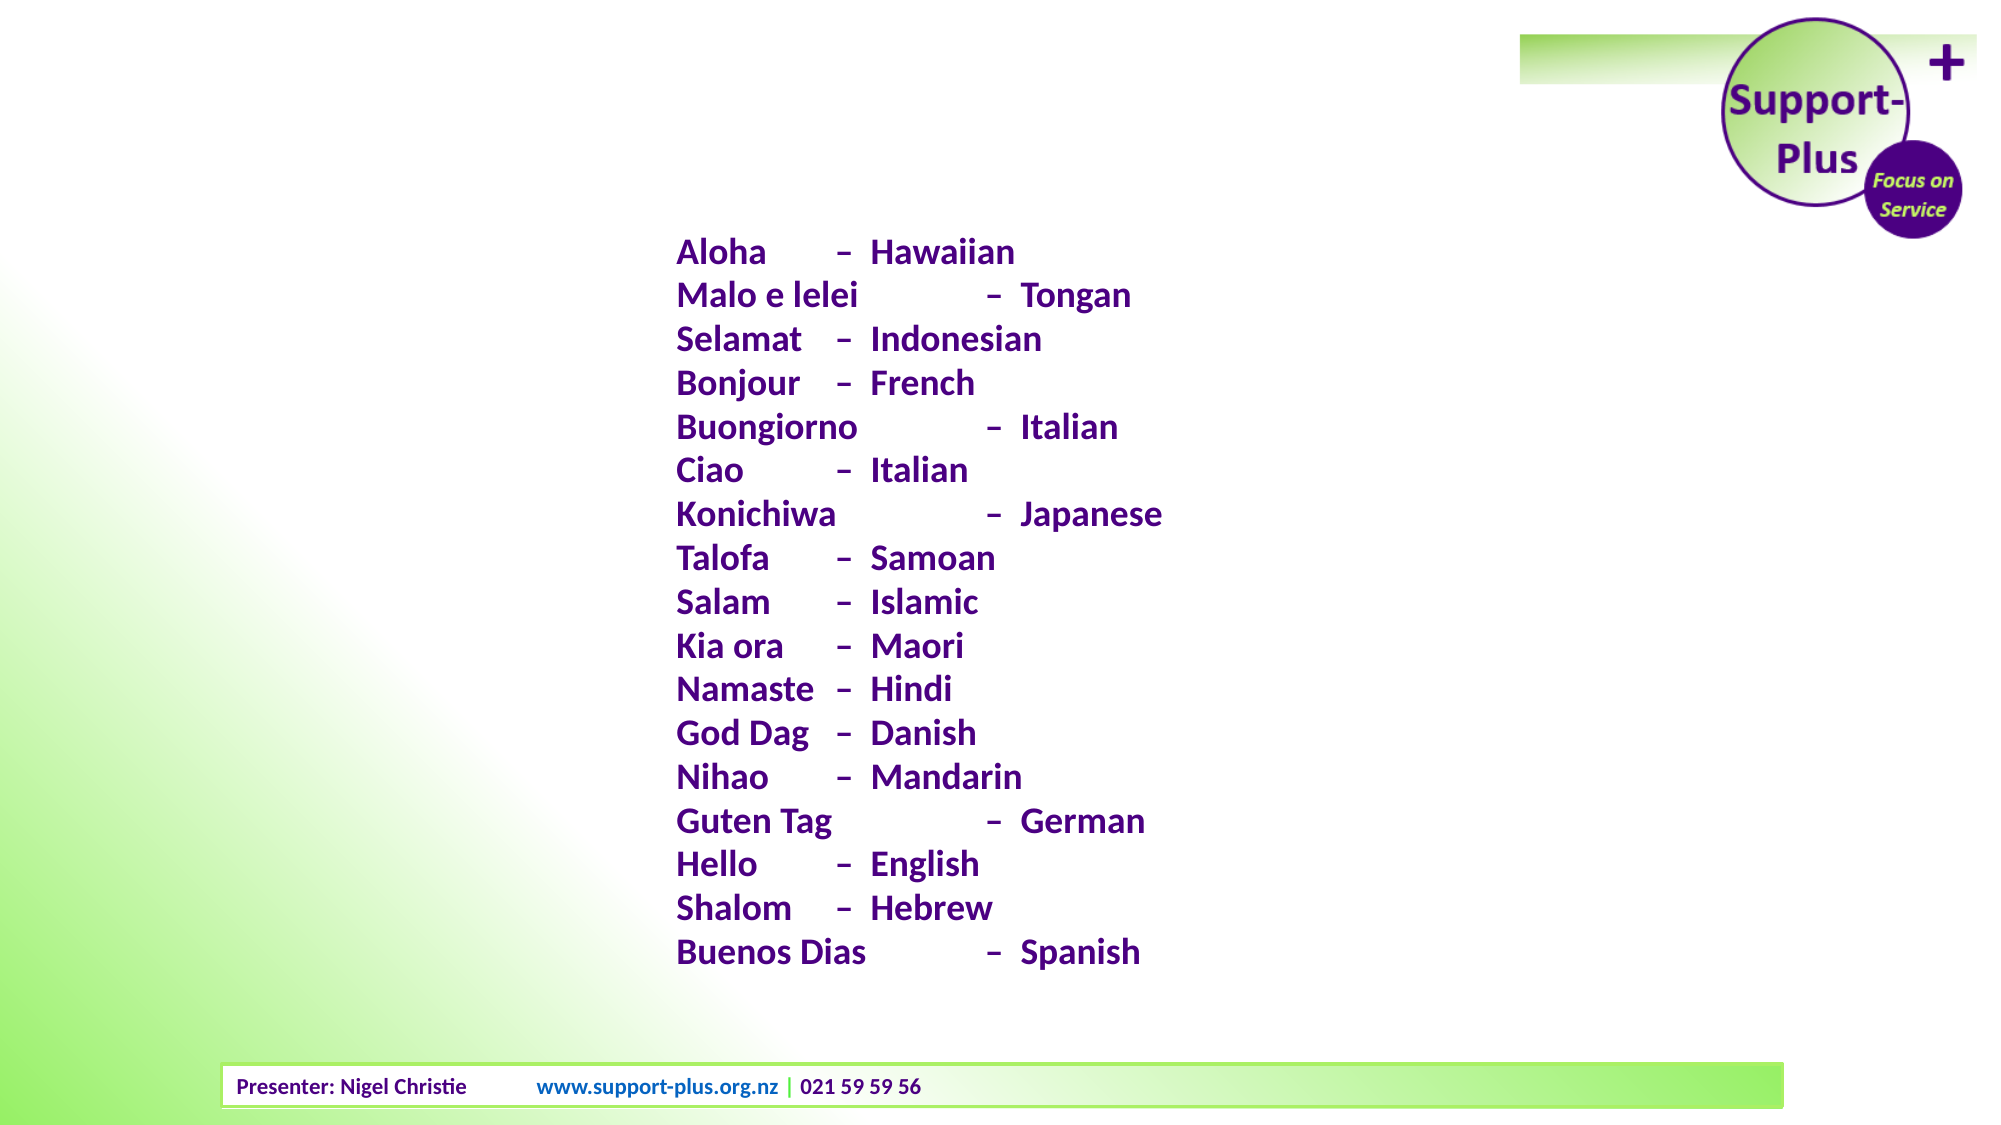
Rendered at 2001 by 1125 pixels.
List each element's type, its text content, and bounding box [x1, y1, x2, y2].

picture [1514, 15, 1983, 246]
text_box Presenter: Nigel Christie www.support-plus.org.nz | 021 59 59 56 [221, 1063, 1783, 1107]
text_box Aloha – Hawaiian Malo e lelei – Tongan Selamat – Indonesian Bonjour – French Buongiorno – Italian Ciao – Italian Konichiwa – Japanese Talofa – Samoan Salam – Islamic Kia ora – Maori Namaste – Hindi God Dag – Danish Nihao – Mandarin Guten Tag – German Hello – English Shalom – Hebrew Buenos Dias – Spanish [500, 239, 1500, 980]
